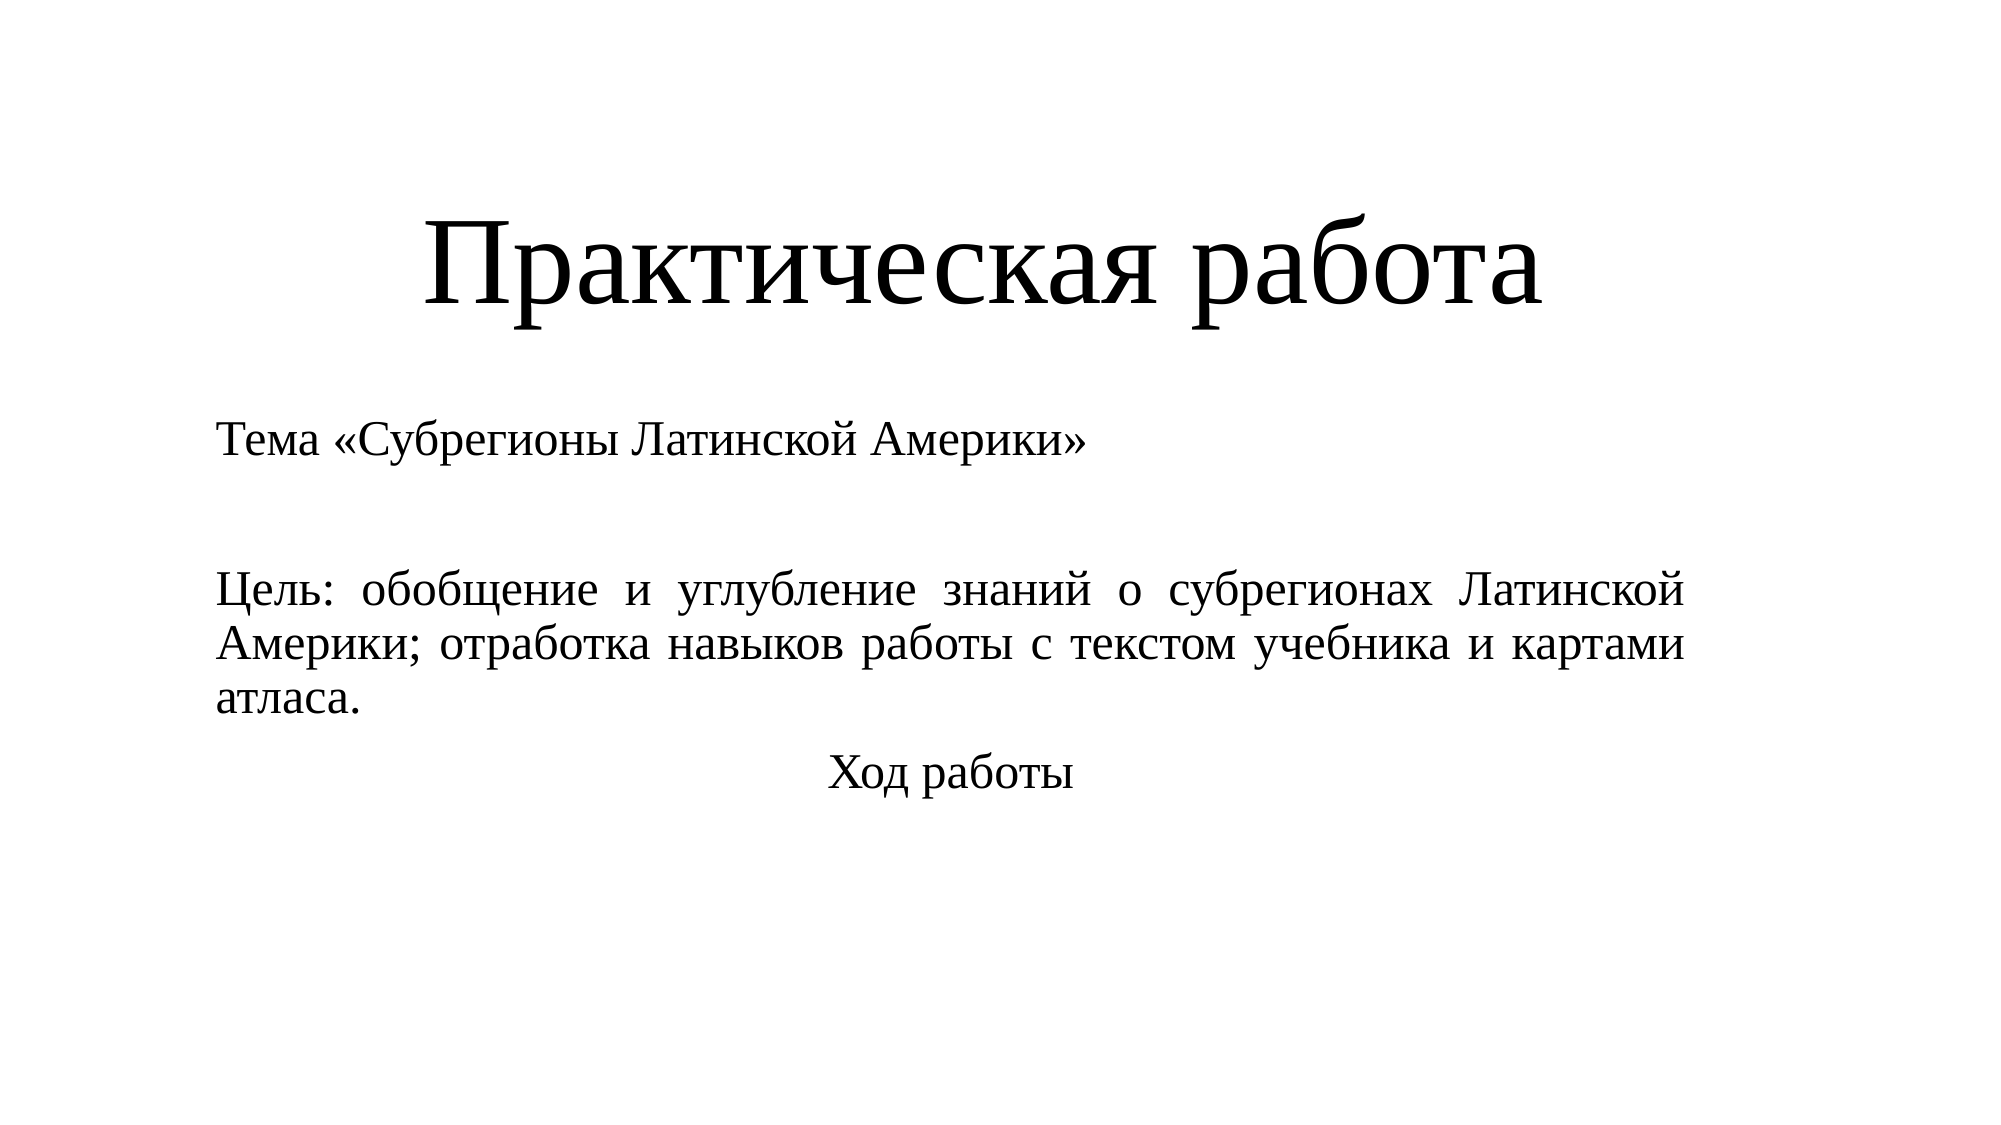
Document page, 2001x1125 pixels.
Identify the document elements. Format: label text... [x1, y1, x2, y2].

subtitle Тема «Субрегионы Латинской Америки» Цель: обобщение и углубление знаний о субрегионах Латинской Америки; отработка навыков работы с текстом учебника и картами атласа. Ход работы [200, 405, 1701, 862]
title Практическая работа [249, 184, 1750, 339]
